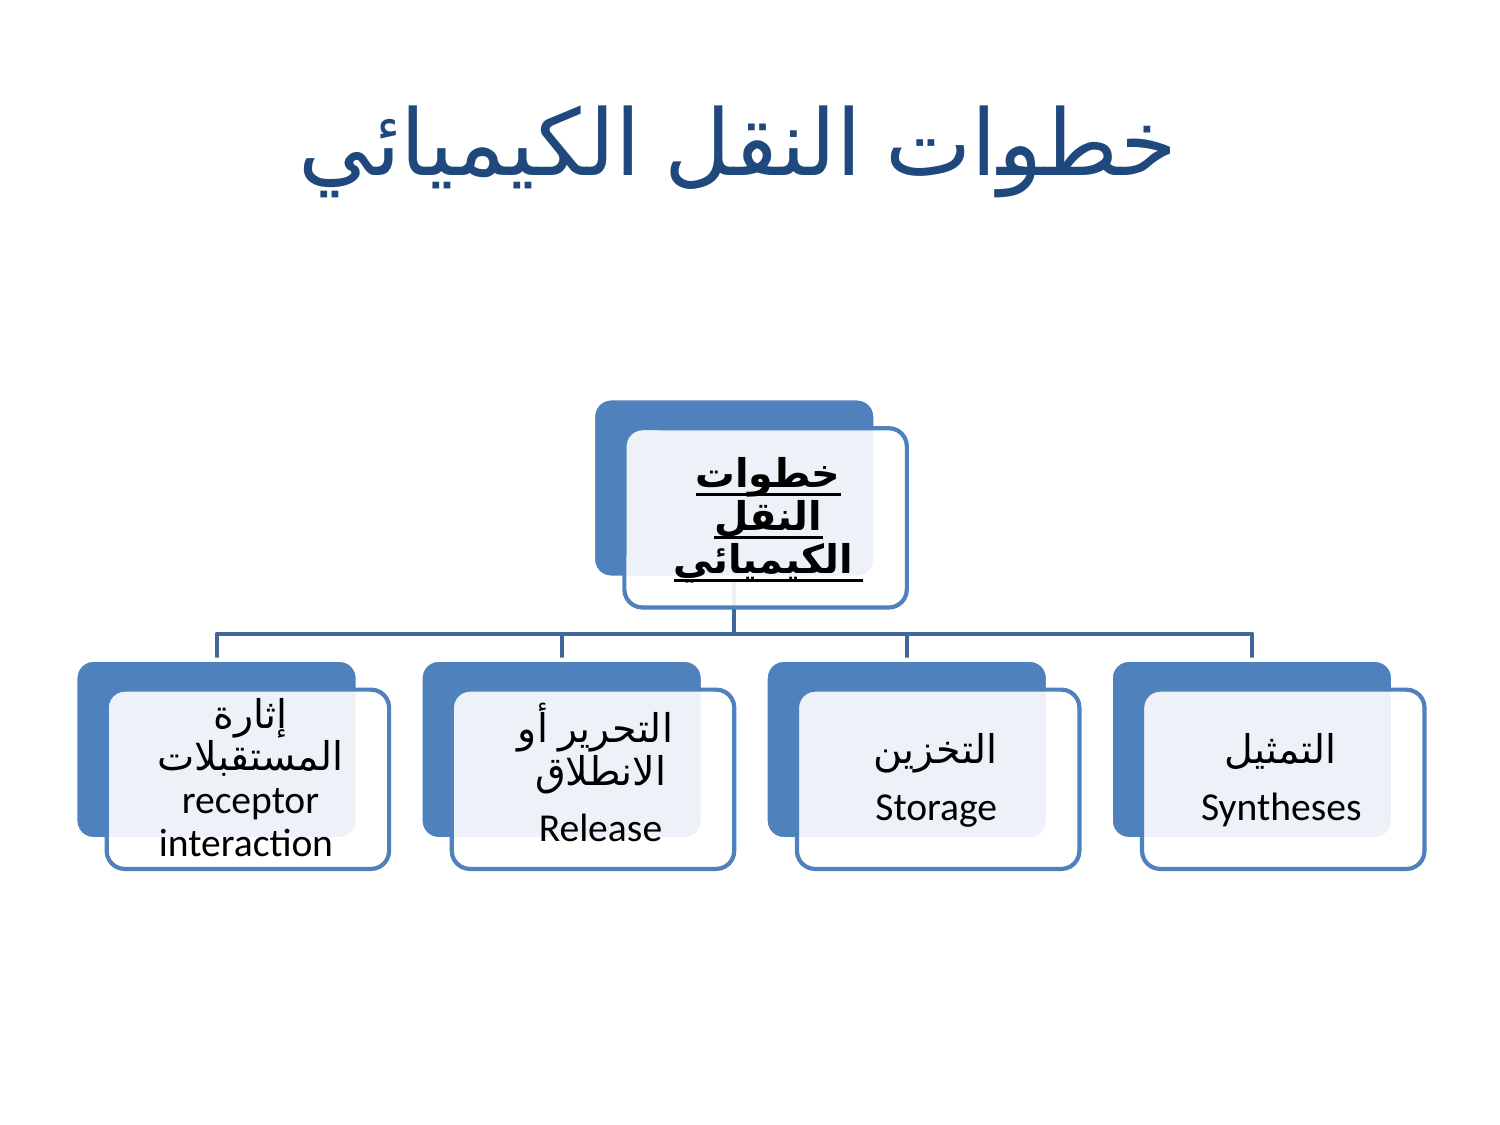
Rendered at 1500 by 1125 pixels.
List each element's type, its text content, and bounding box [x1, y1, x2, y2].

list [74, 262, 1426, 1006]
title خطوات النقل الكيميائي [75, 45, 1425, 233]
